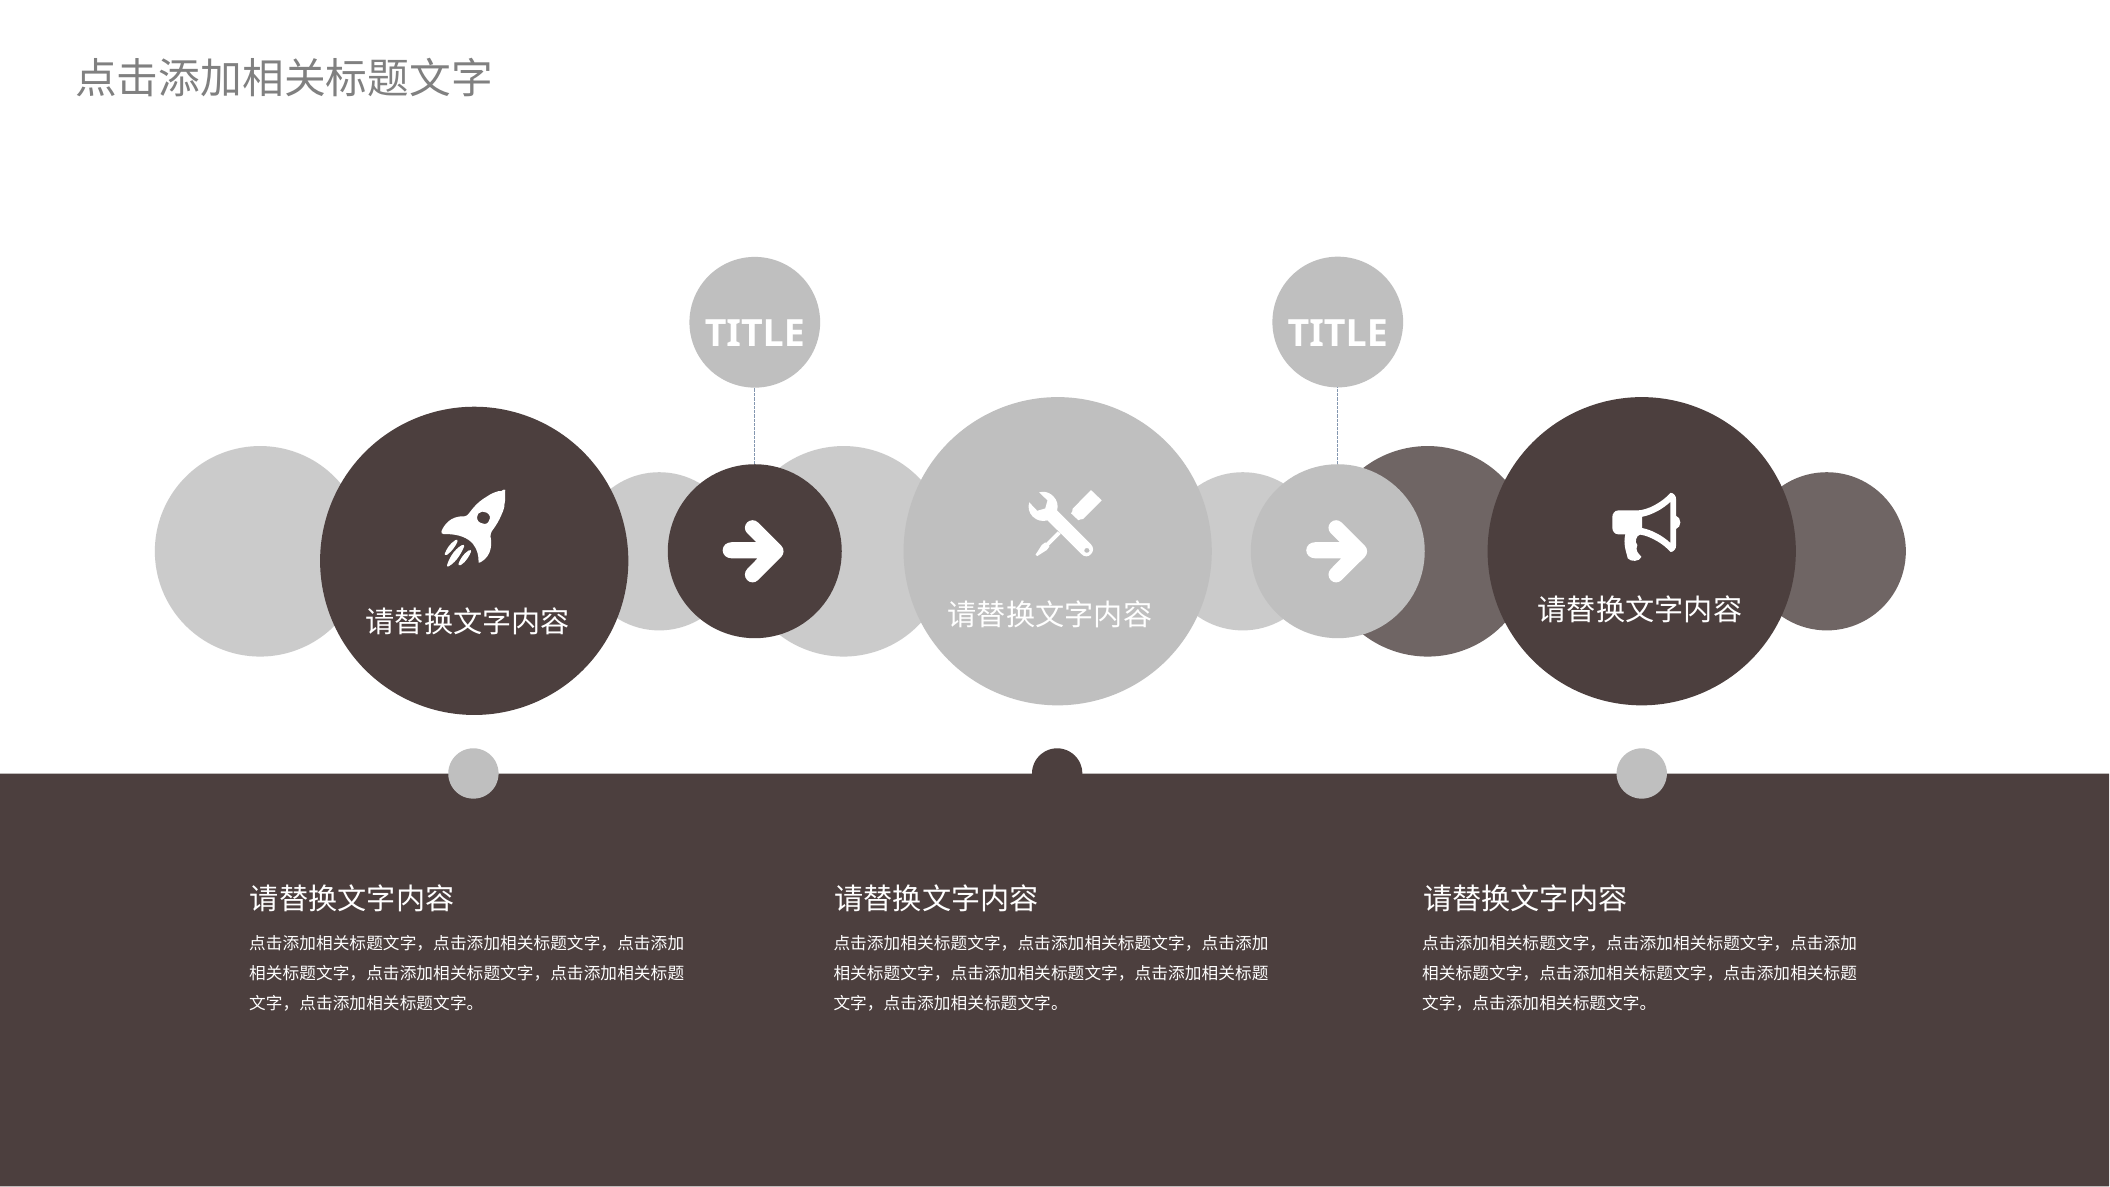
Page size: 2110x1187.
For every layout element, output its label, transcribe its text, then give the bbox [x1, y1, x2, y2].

text_box [0, 773, 2110, 1187]
text_box [447, 747, 500, 800]
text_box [154, 256, 1906, 716]
text_box 点击添加相关标题文字，点击添加相关标题文字，点击添加相关标题文字，点击添加相关标题文字，点击添加相关标题文字，点击添加相关标题文字。 [818, 915, 1297, 1020]
text_box [1615, 747, 1668, 800]
text_box 点击添加相关标题文字 [59, 44, 563, 107]
text_box 点击添加相关标题文字，点击添加相关标题文字，点击添加相关标题文字，点击添加相关标题文字，点击添加相关标题文字，点击添加相关标题文字。 [1407, 915, 1886, 1020]
text_box 请替换文字内容 [819, 865, 1055, 923]
text_box 请替换文字内容 [235, 865, 470, 923]
text_box 点击添加相关标题文字，点击添加相关标题文字，点击添加相关标题文字，点击添加相关标题文字，点击添加相关标题文字，点击添加相关标题文字。 [234, 915, 713, 1020]
text_box [1030, 747, 1084, 800]
text_box 请替换文字内容 [1408, 865, 1643, 923]
